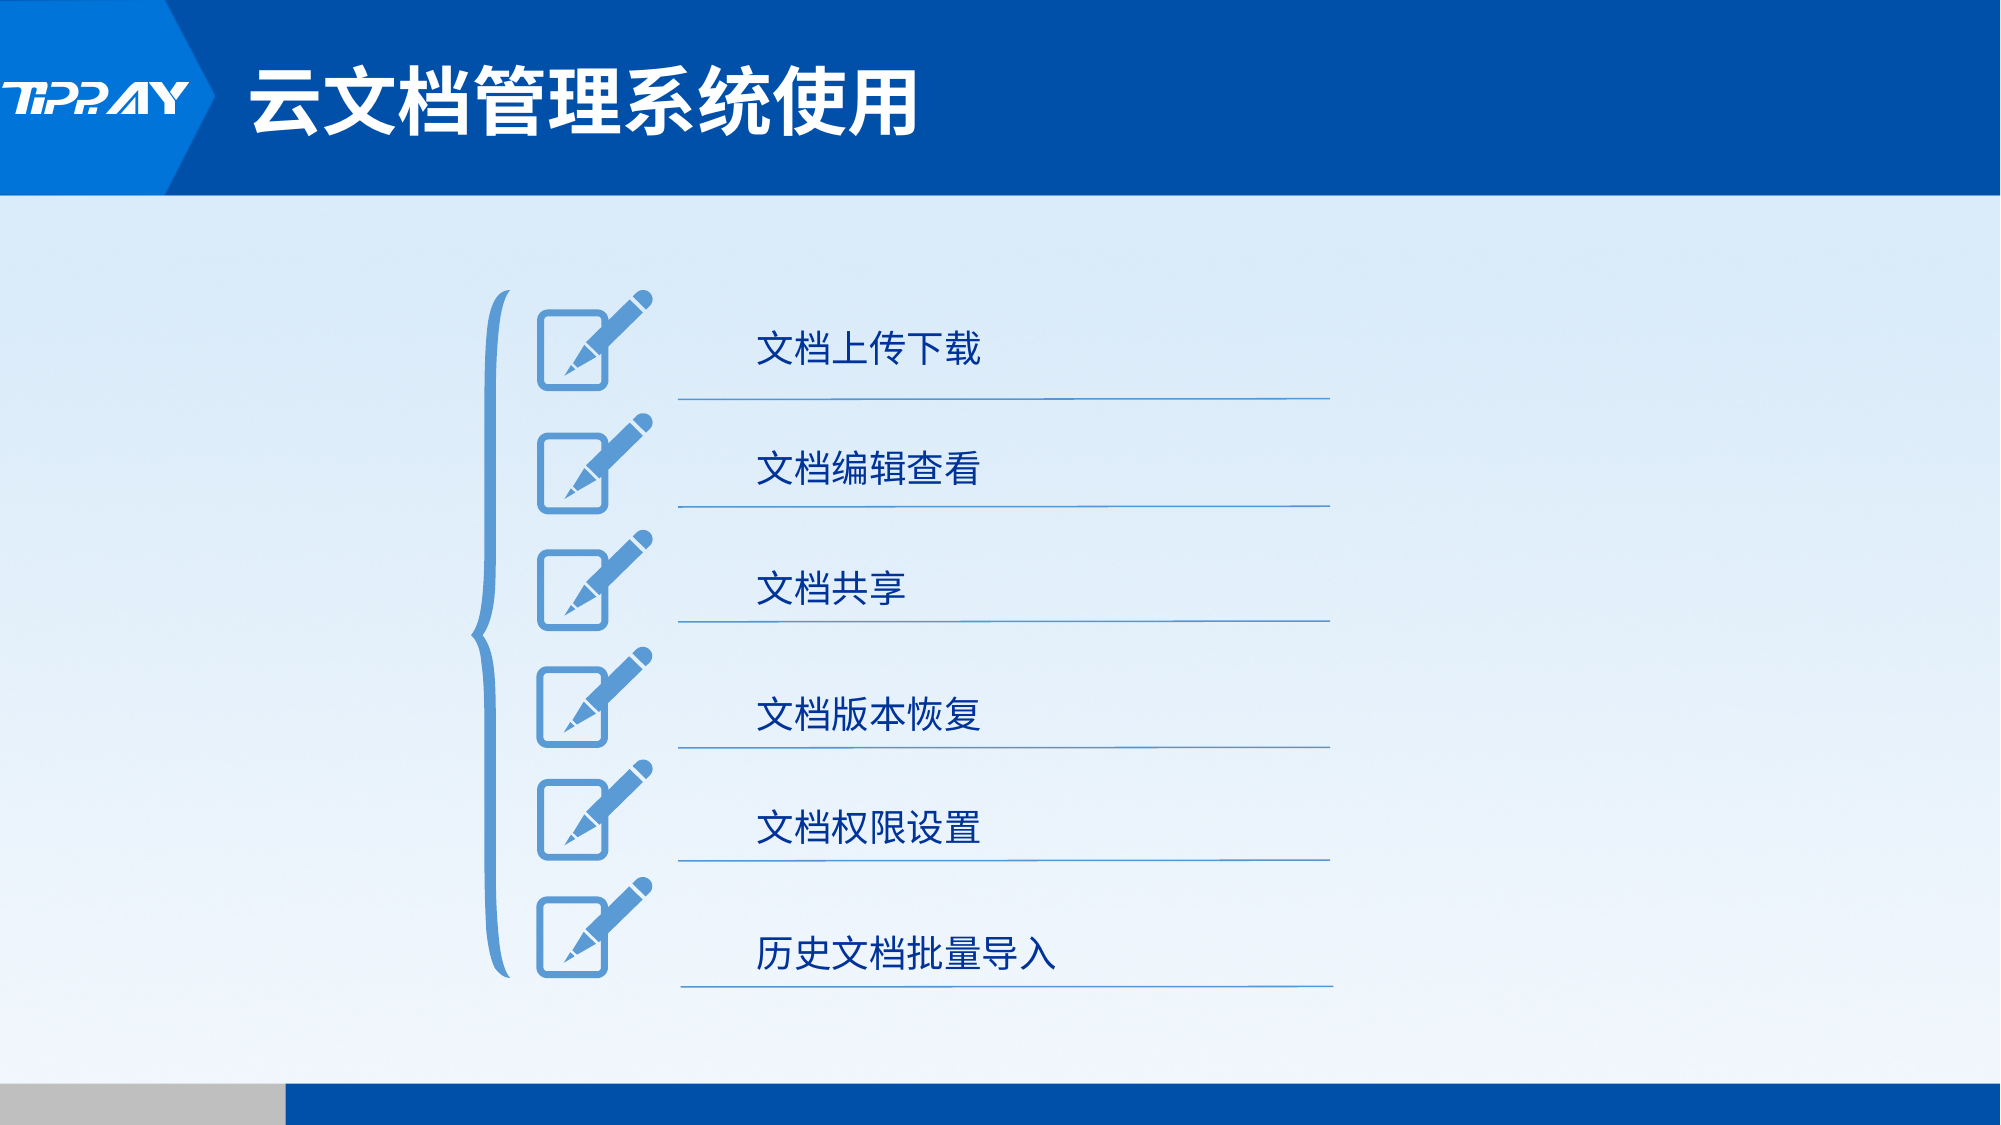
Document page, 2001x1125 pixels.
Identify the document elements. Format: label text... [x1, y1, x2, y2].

picture [0, 0, 2001, 1125]
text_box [470, 289, 1561, 988]
text_box 云文档管理系统使用 [232, 47, 1136, 153]
